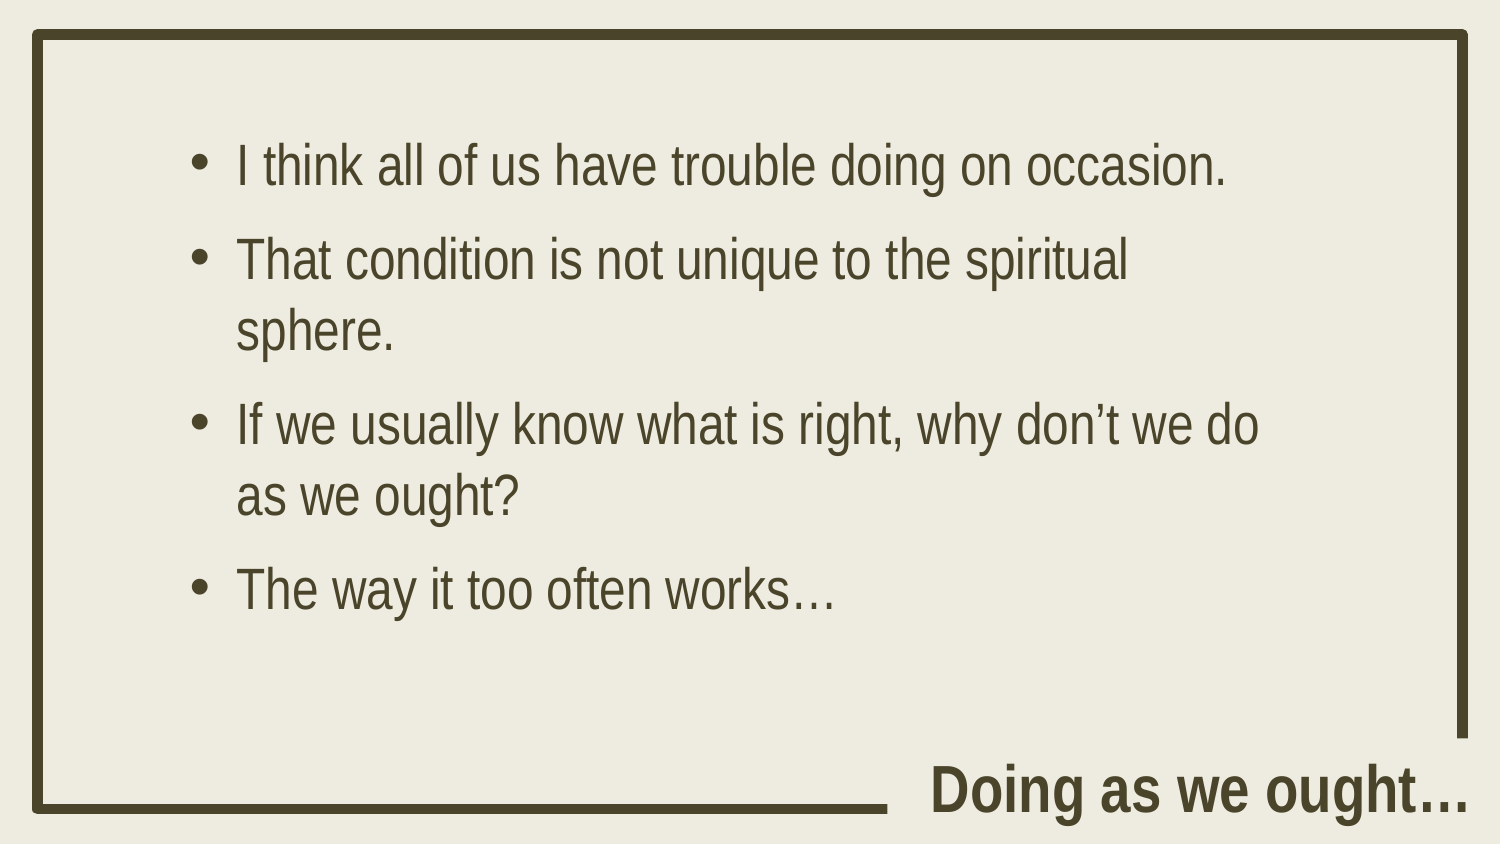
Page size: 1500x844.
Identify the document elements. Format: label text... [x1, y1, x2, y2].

text_box I think all of us have trouble doing on occasion. That condition is not unique to the spiritual sphere. If we usually know what is right, why don’t we do as we ought? The way it too often works… [174, 119, 1313, 629]
text_box Doing as we ought… [887, 738, 1488, 834]
text_box [35, 32, 1464, 811]
